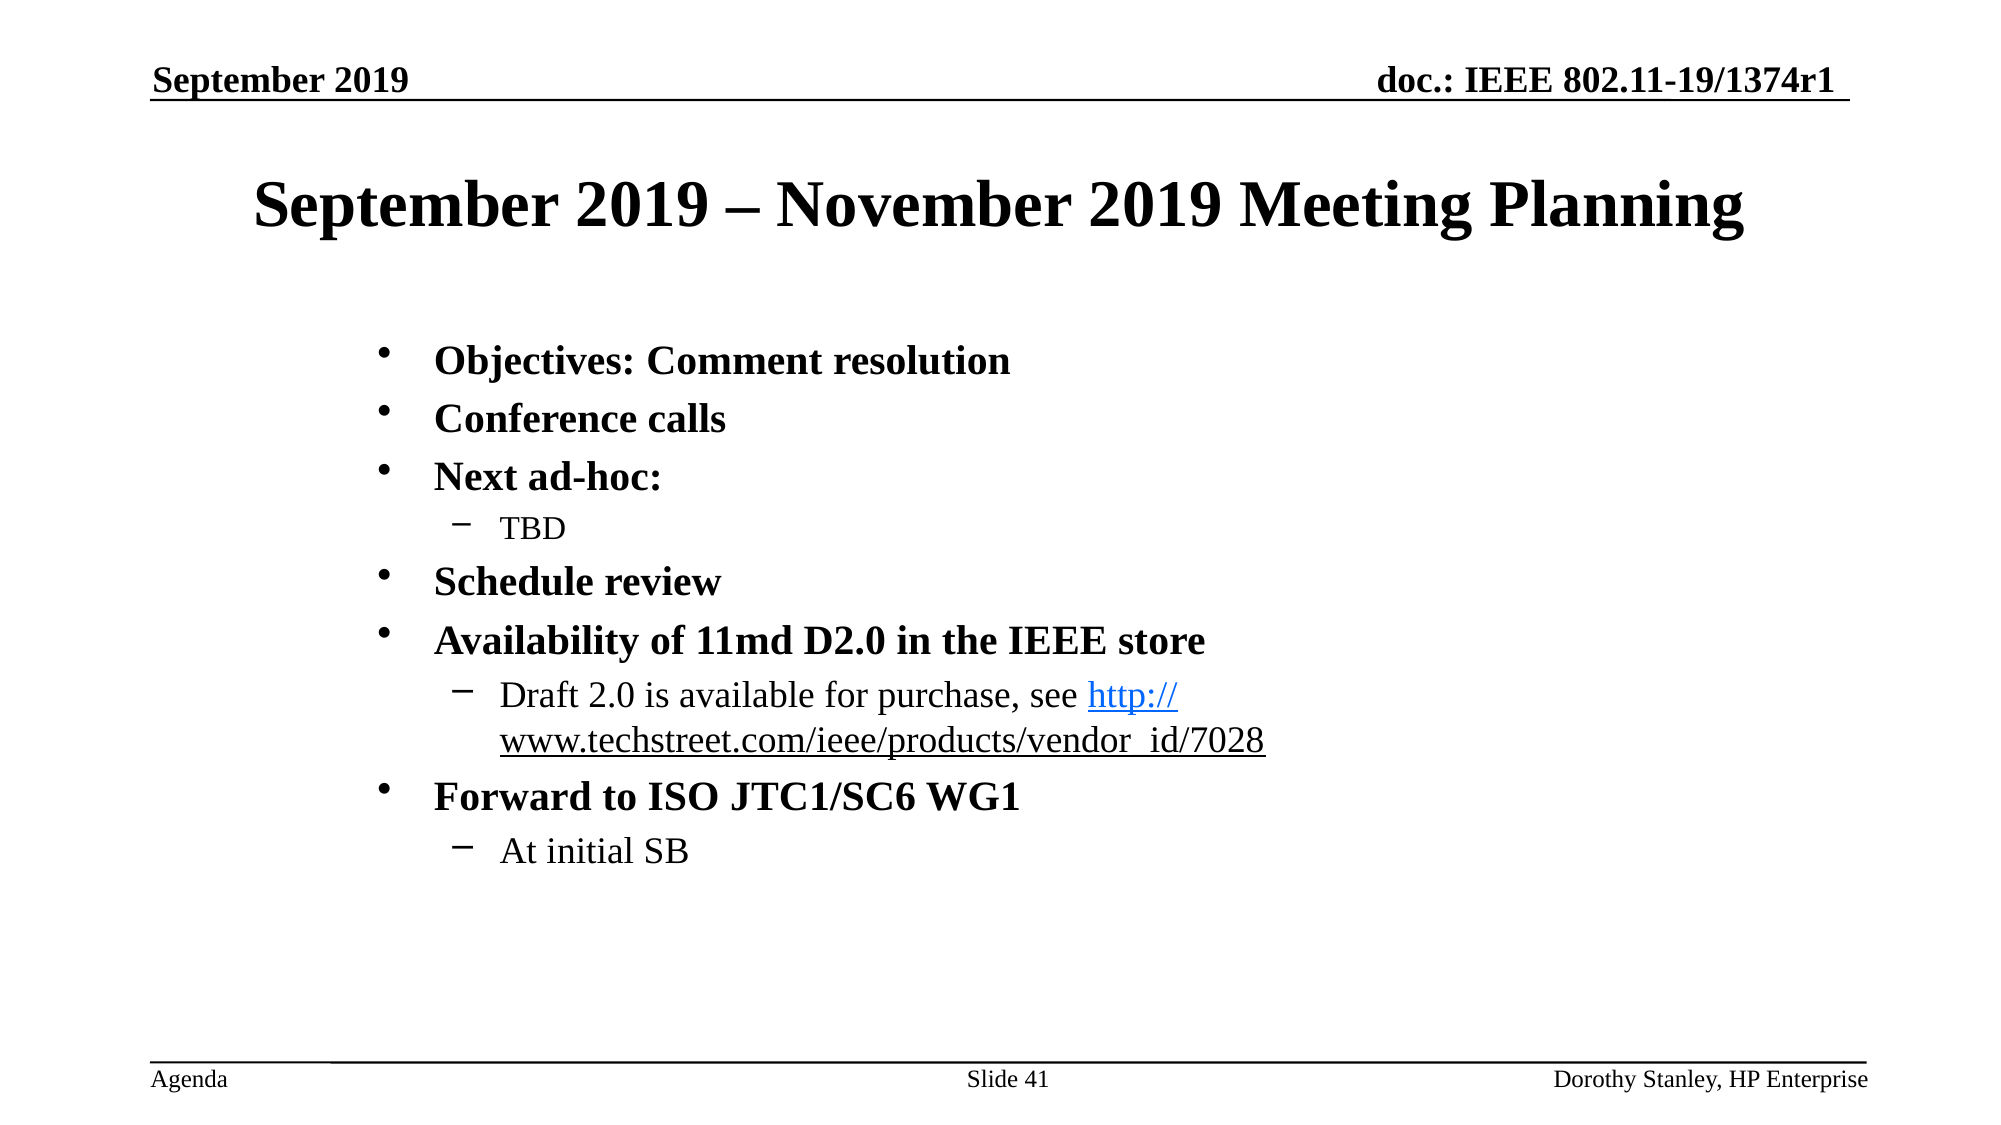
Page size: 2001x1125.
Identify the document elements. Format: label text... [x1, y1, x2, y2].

title September 2019 – November 2019 Meeting Planning [150, 112, 1850, 288]
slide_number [152, 54, 567, 100]
footer Dorothy Stanley, HP Enterprise [1549, 1062, 1869, 1093]
slide_number Slide 41 [966, 1062, 1051, 1093]
list Objectives: Comment resolution Conference calls Next ad-hoc: TBD Schedule review Availability of 11md D2.0 in the IEEE store Draft 2.0 is available for purchase, see http://www.techstreet.com/ieee/products/vendor_id/7028 Forward to ISO JTC1/SC6 WG1 At initial SB [362, 324, 1638, 1013]
